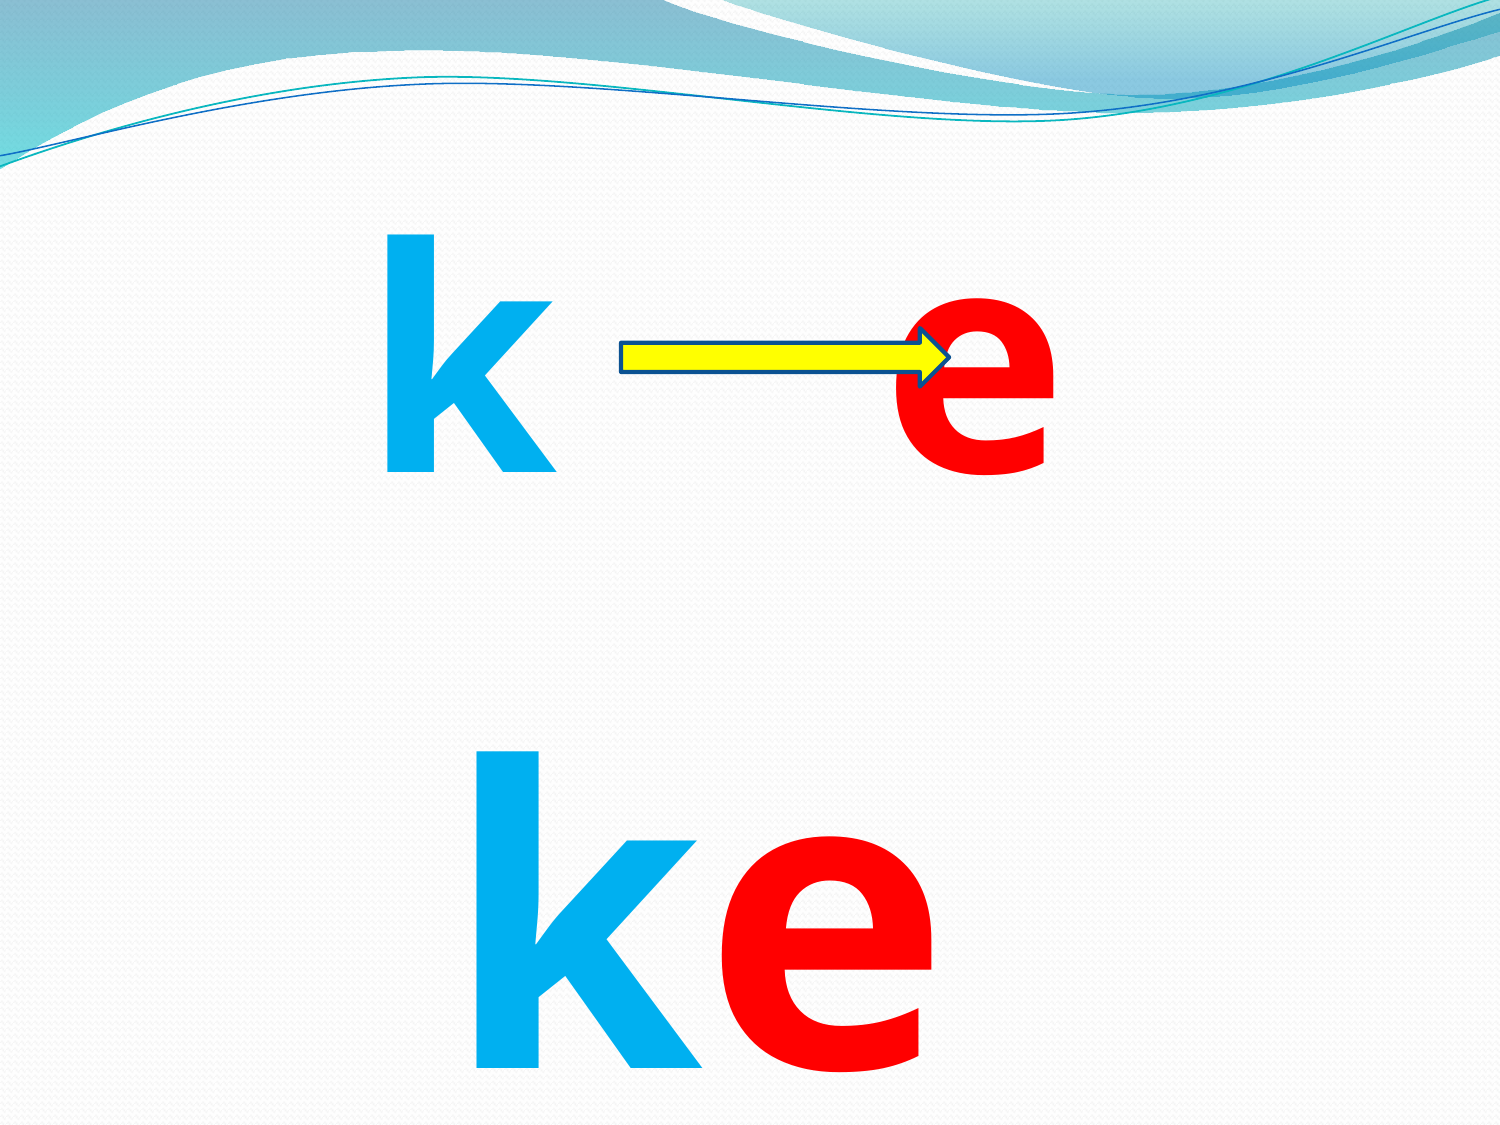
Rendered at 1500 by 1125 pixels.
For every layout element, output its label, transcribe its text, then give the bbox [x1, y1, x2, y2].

text_box [618, 326, 952, 389]
text_box ke [105, 644, 1395, 1125]
text_box k e [105, 152, 1372, 543]
